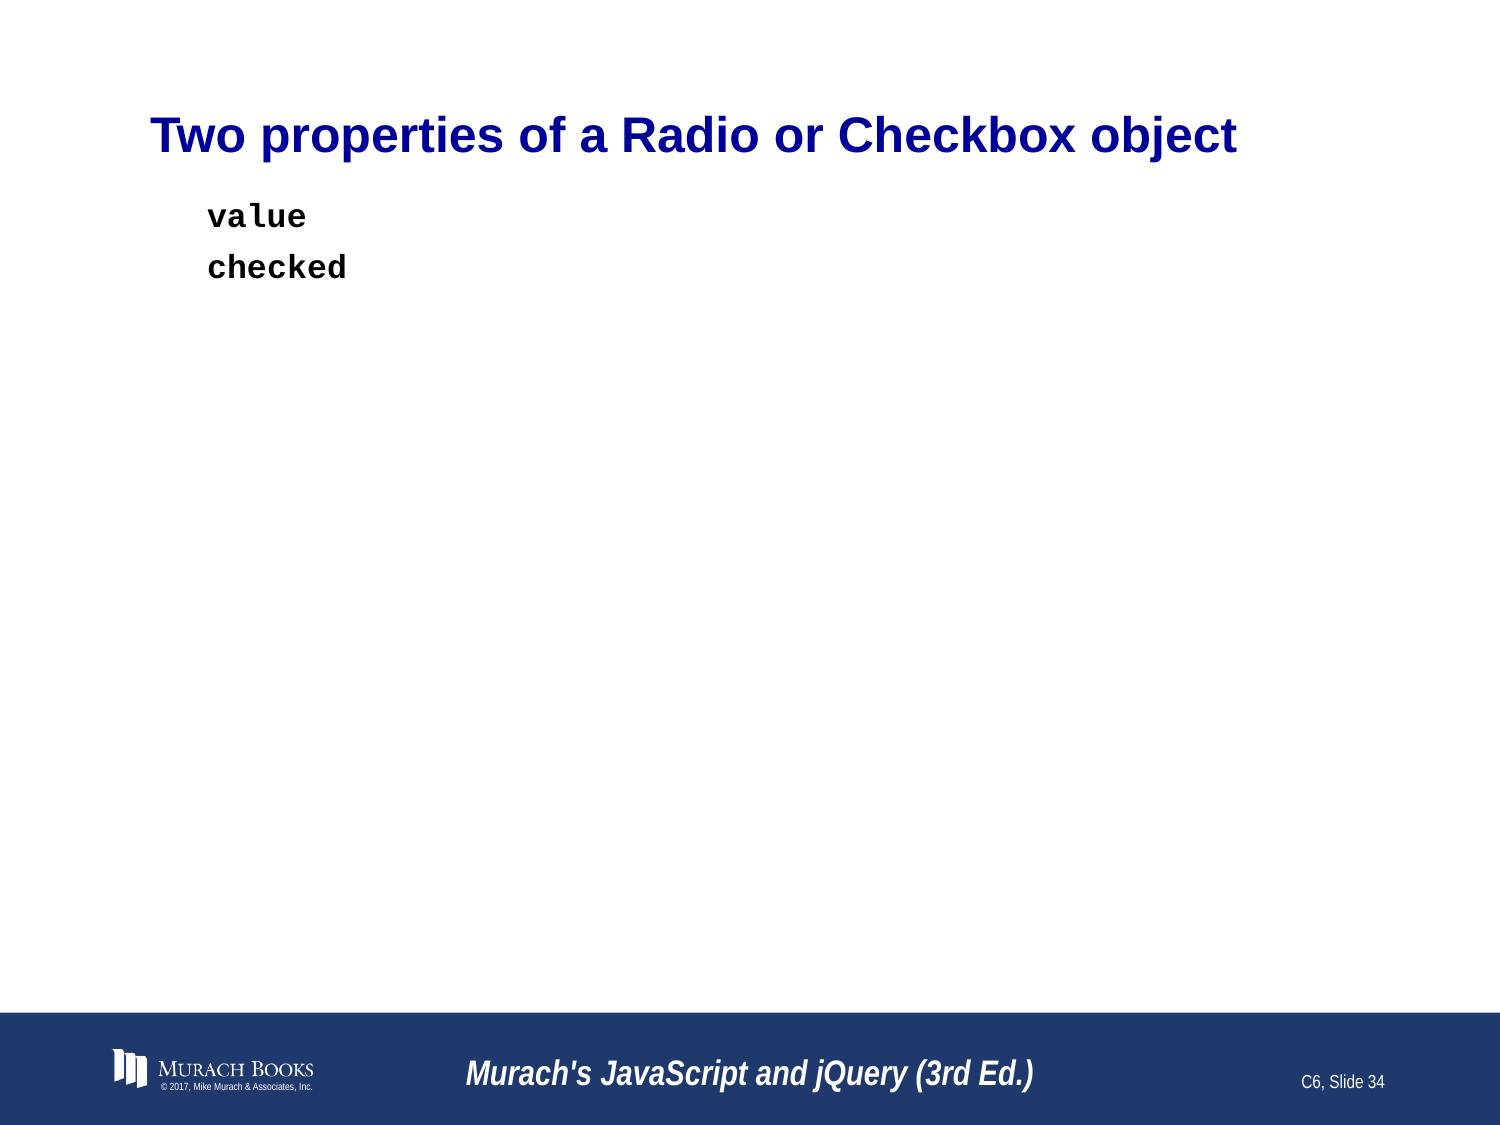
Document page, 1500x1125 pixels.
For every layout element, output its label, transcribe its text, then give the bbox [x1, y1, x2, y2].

slide_number C6, Slide 34 [1087, 1025, 1400, 1100]
footer © 2017, Mike Murach & Associates, Inc. [12, 1025, 463, 1100]
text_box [149, 199, 1348, 693]
title Two properties of a Radio or Checkbox object [150, 102, 1350, 164]
slide_number Murach's JavaScript and jQuery (3rd Ed.) [463, 1025, 1050, 1100]
